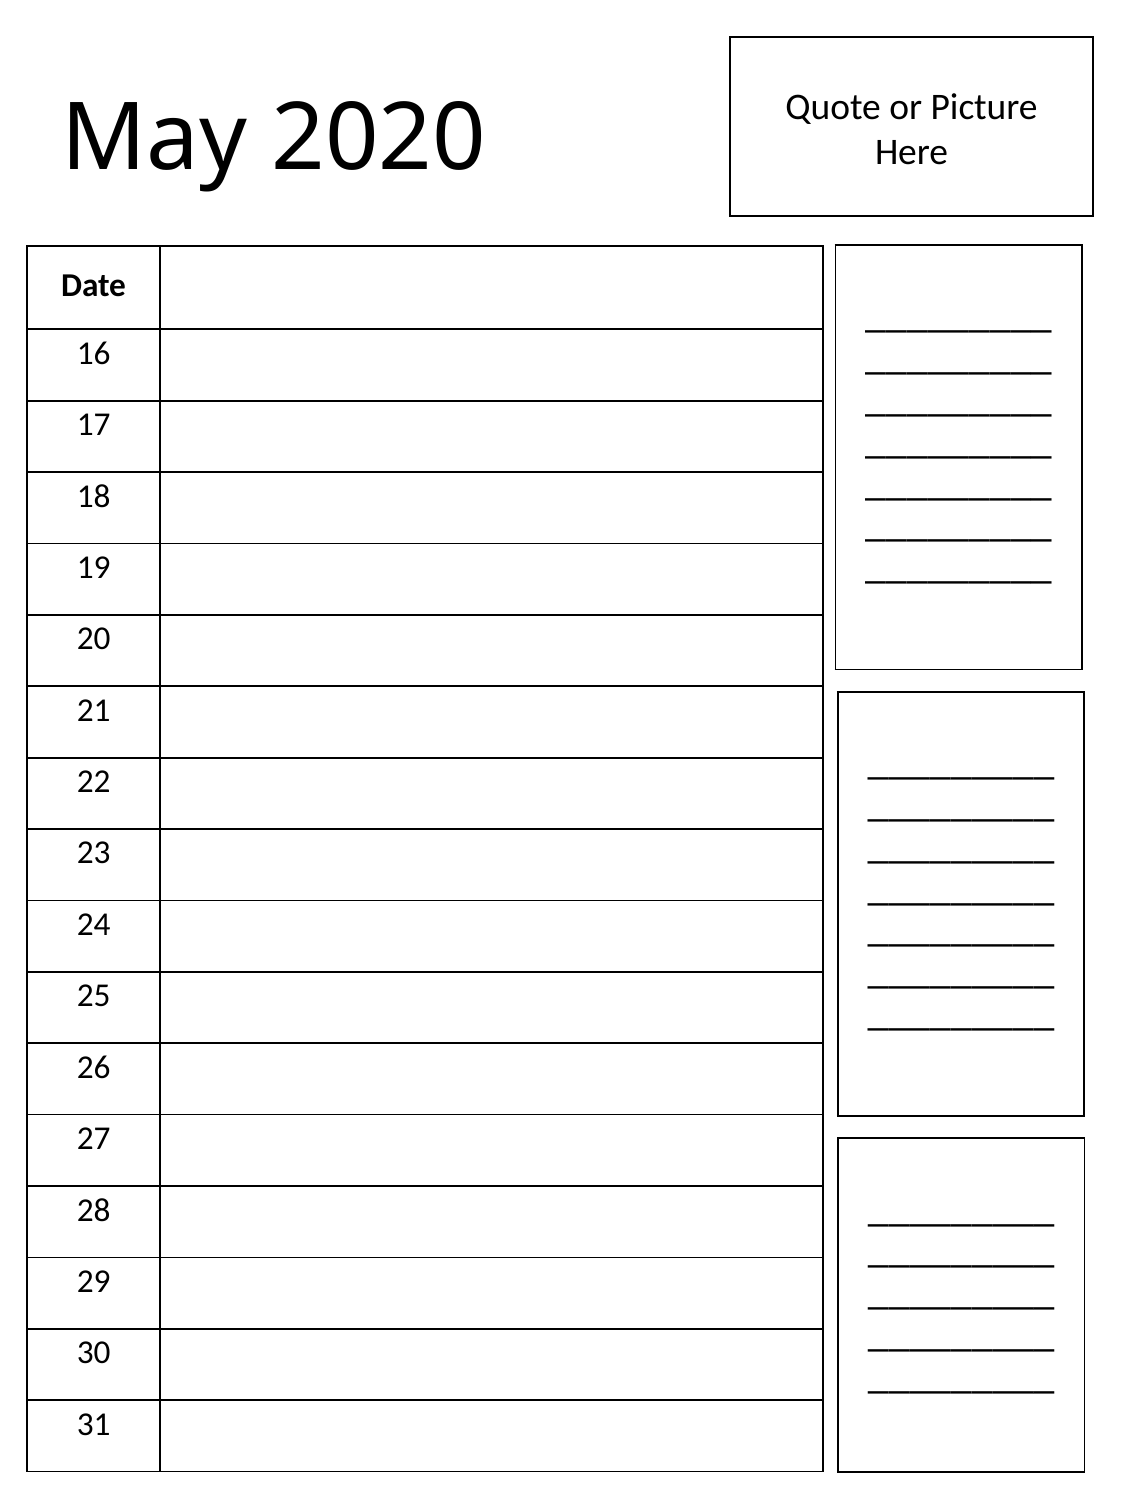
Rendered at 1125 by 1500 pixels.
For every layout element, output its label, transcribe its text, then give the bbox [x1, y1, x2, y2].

table_cell 22 [28, 759, 159, 828]
table_cell [161, 1258, 822, 1328]
table_cell 23 [28, 830, 159, 900]
title May 2020 [46, 56, 729, 197]
table_cell 18 [28, 473, 159, 543]
table_cell [161, 330, 822, 400]
table_cell 28 [28, 1187, 159, 1257]
table_header _______________________________________________________________ [836, 246, 1081, 669]
table_cell 19 [28, 544, 159, 614]
table_cell 26 [28, 1044, 159, 1114]
table_cell [161, 759, 822, 828]
table_cell [161, 544, 822, 614]
table_cell 20 [28, 616, 159, 685]
table_cell [161, 1115, 822, 1185]
table_cell 16 [28, 330, 159, 400]
table_cell [161, 973, 822, 1042]
table_cell 25 [28, 973, 159, 1042]
table_cell 21 [28, 687, 159, 757]
table_cell 17 [28, 402, 159, 471]
table_cell [161, 616, 822, 685]
table_cell 29 [28, 1258, 159, 1328]
table_cell 27 [28, 1115, 159, 1185]
table_cell [161, 687, 822, 757]
table_cell [161, 830, 822, 900]
table_header [161, 247, 822, 328]
table_header Date [28, 247, 159, 328]
table_cell [161, 1187, 822, 1257]
table_cell [161, 901, 822, 971]
table_cell [161, 473, 822, 543]
table_cell [161, 1330, 822, 1399]
table_cell 31 [28, 1401, 159, 1471]
table_cell [161, 1044, 822, 1114]
table_cell 30 [28, 1330, 159, 1399]
table_cell [161, 1401, 822, 1471]
text_box Quote or Picture Here [729, 36, 1094, 217]
table_cell 24 [28, 901, 159, 971]
table_header _____________________________________________ [839, 1139, 1084, 1471]
table_header _______________________________________________________________ [839, 693, 1083, 1115]
table_cell [161, 402, 822, 471]
